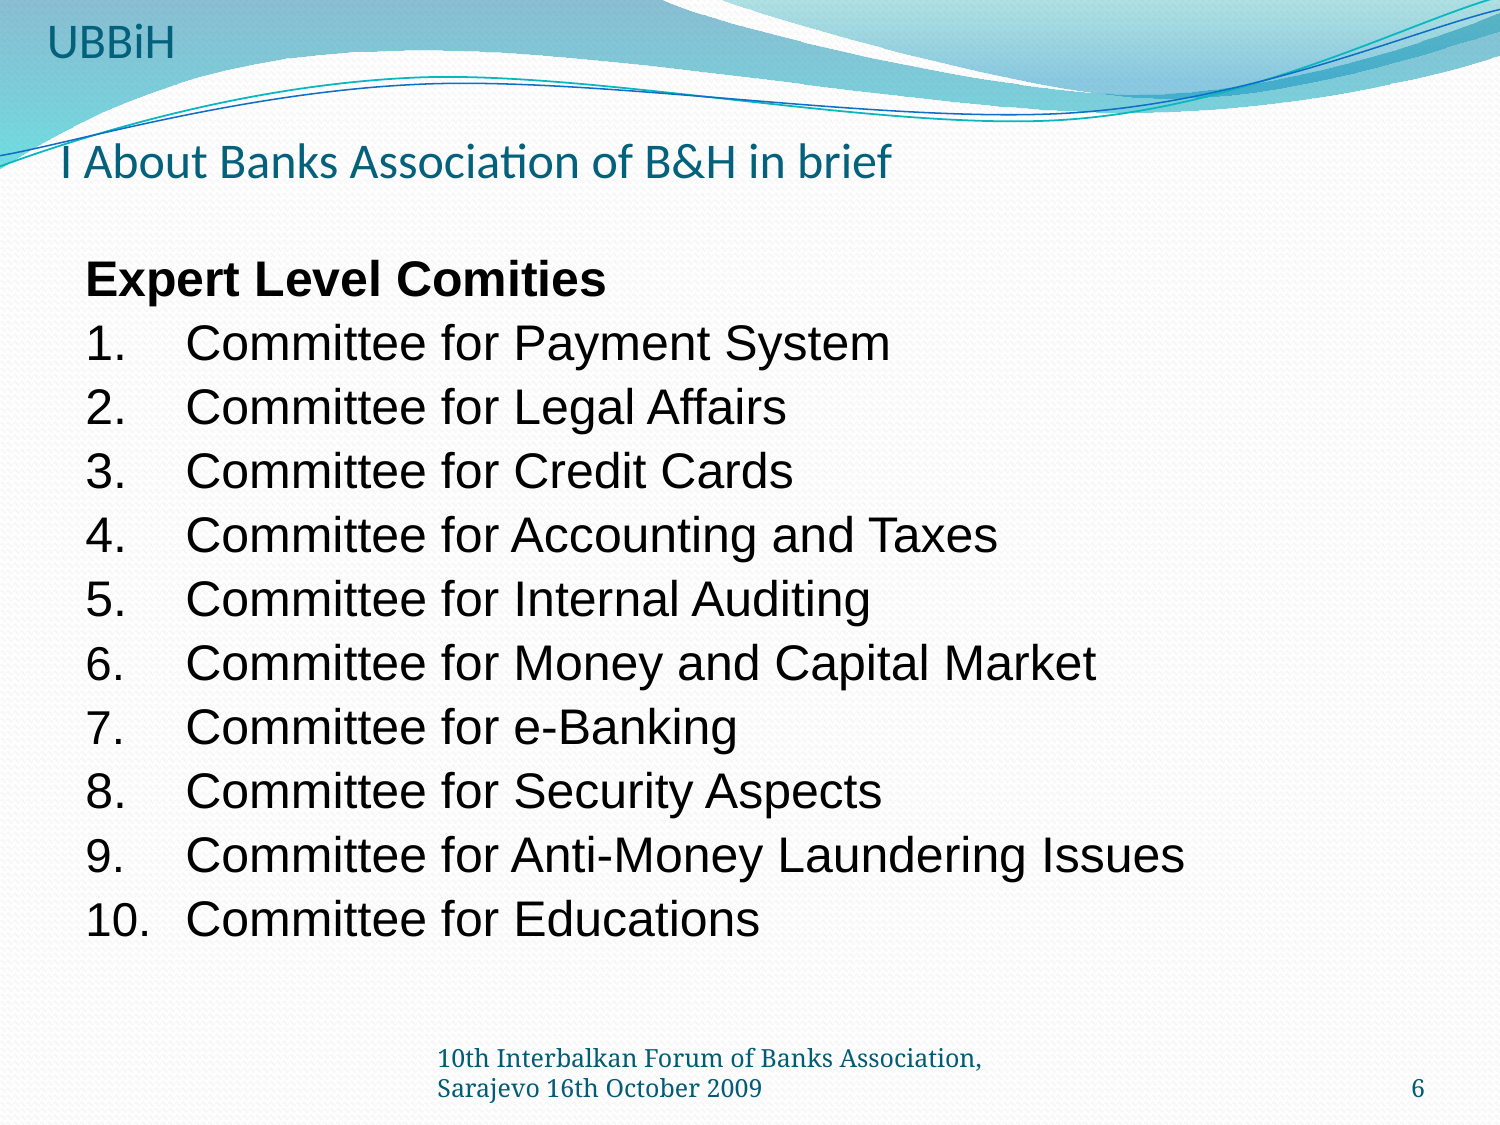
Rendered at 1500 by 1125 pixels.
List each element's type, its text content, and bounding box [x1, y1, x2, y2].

slide_number 6 [1299, 1042, 1425, 1103]
footer 10th Interbalkan Forum of Banks Association, Sarajevo 16th October 2009 [437, 1042, 988, 1103]
title UBBiH I About Banks Association of B&H in brief [46, 93, 950, 190]
list Expert Level Comities 1. Committee for Payment System 2. Committee for Legal Affairs 3. Committee for Credit Cards 4. Committee for Accounting and Taxes 5. Committee for Internal Auditing Committee for Money and Capital Market Committee for e-Banking 8. Committee for Security Aspects Committee for Anti-Money Laundering Issues Committee for Educations [70, 245, 1421, 967]
